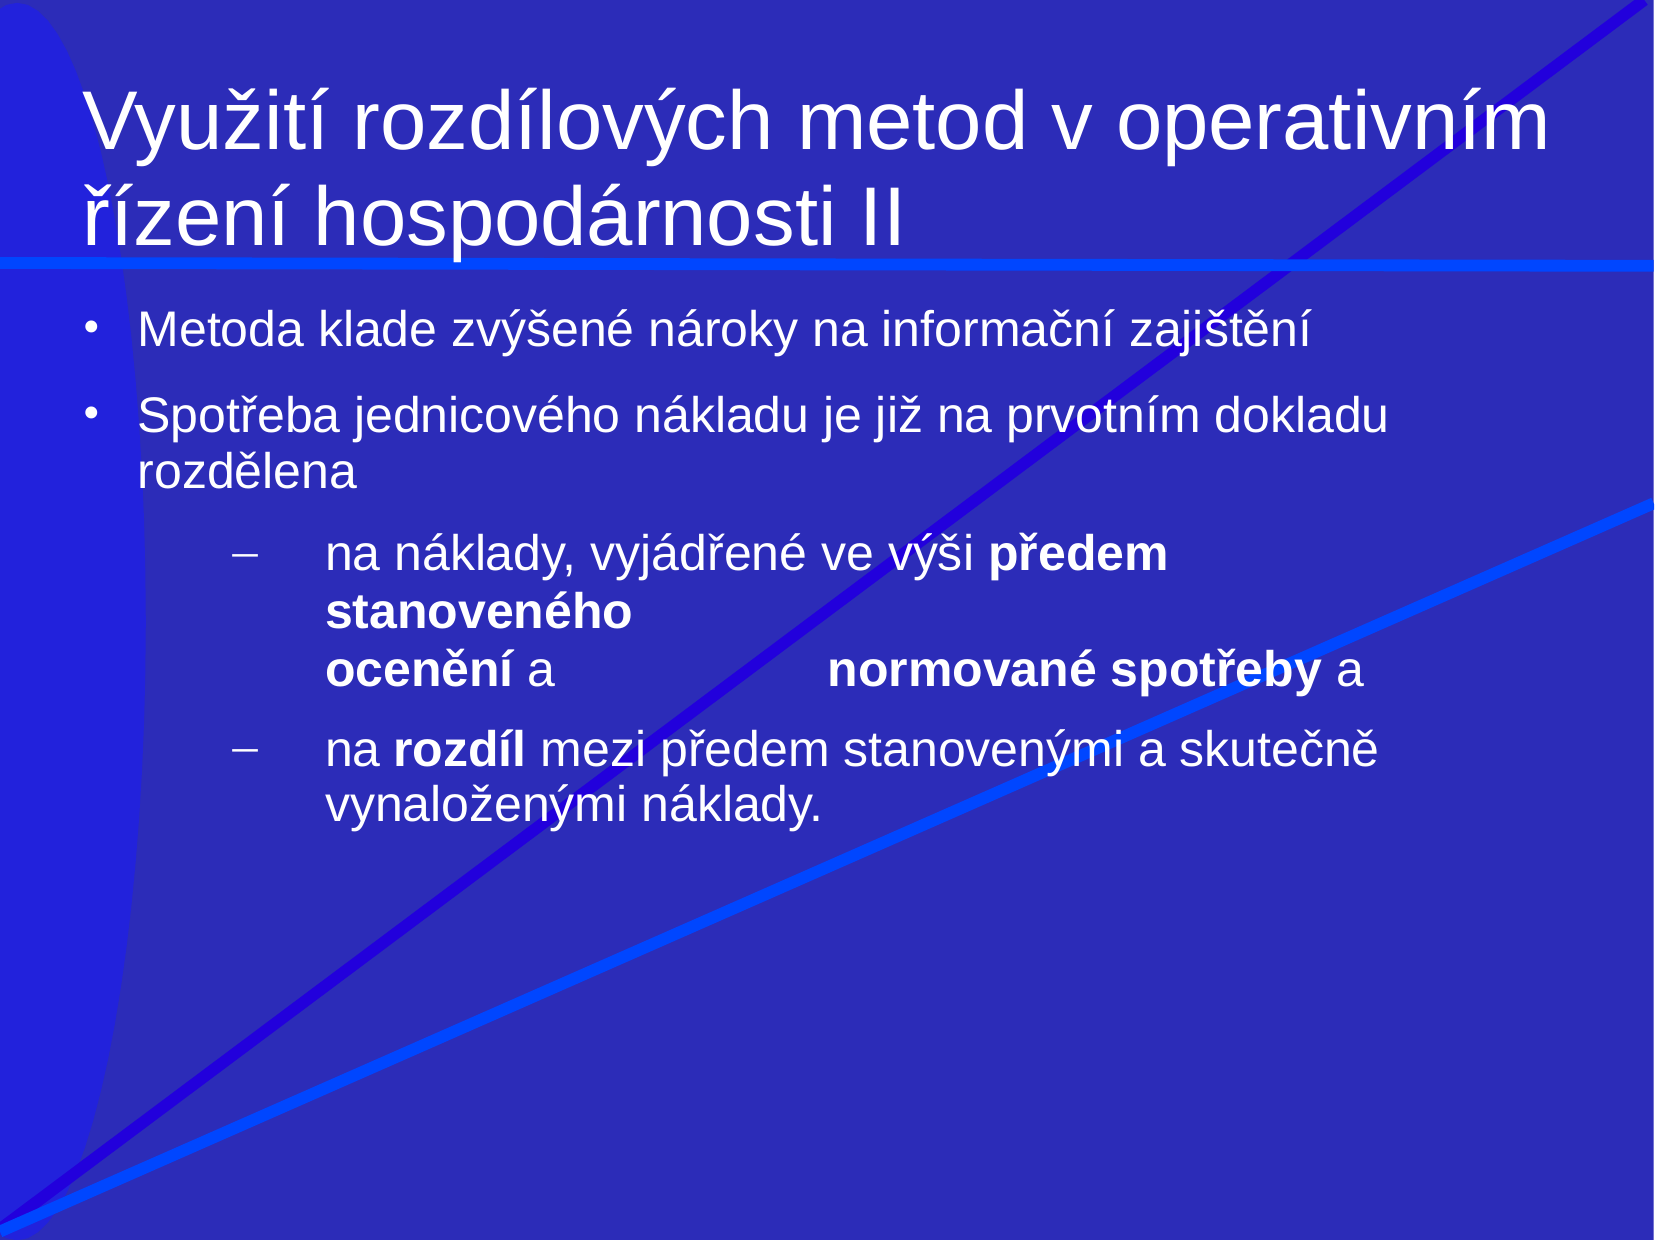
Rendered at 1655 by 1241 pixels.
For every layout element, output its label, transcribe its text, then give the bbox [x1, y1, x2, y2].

title Využití rozdílových metod v operativním řízení hospodárnosti II [80, 69, 1574, 277]
text_box Metoda klade zvýšené nároky na informační zajištění Spotřeba jednicového nákladu je již na prvotním dokladu rozdělena na náklady, vyjádřené ve výši předem stanoveného ocenění a normované spotřeby a na rozdíl mezi předem stanovenými a skutečně vynaloženými náklady. [80, 296, 1494, 832]
